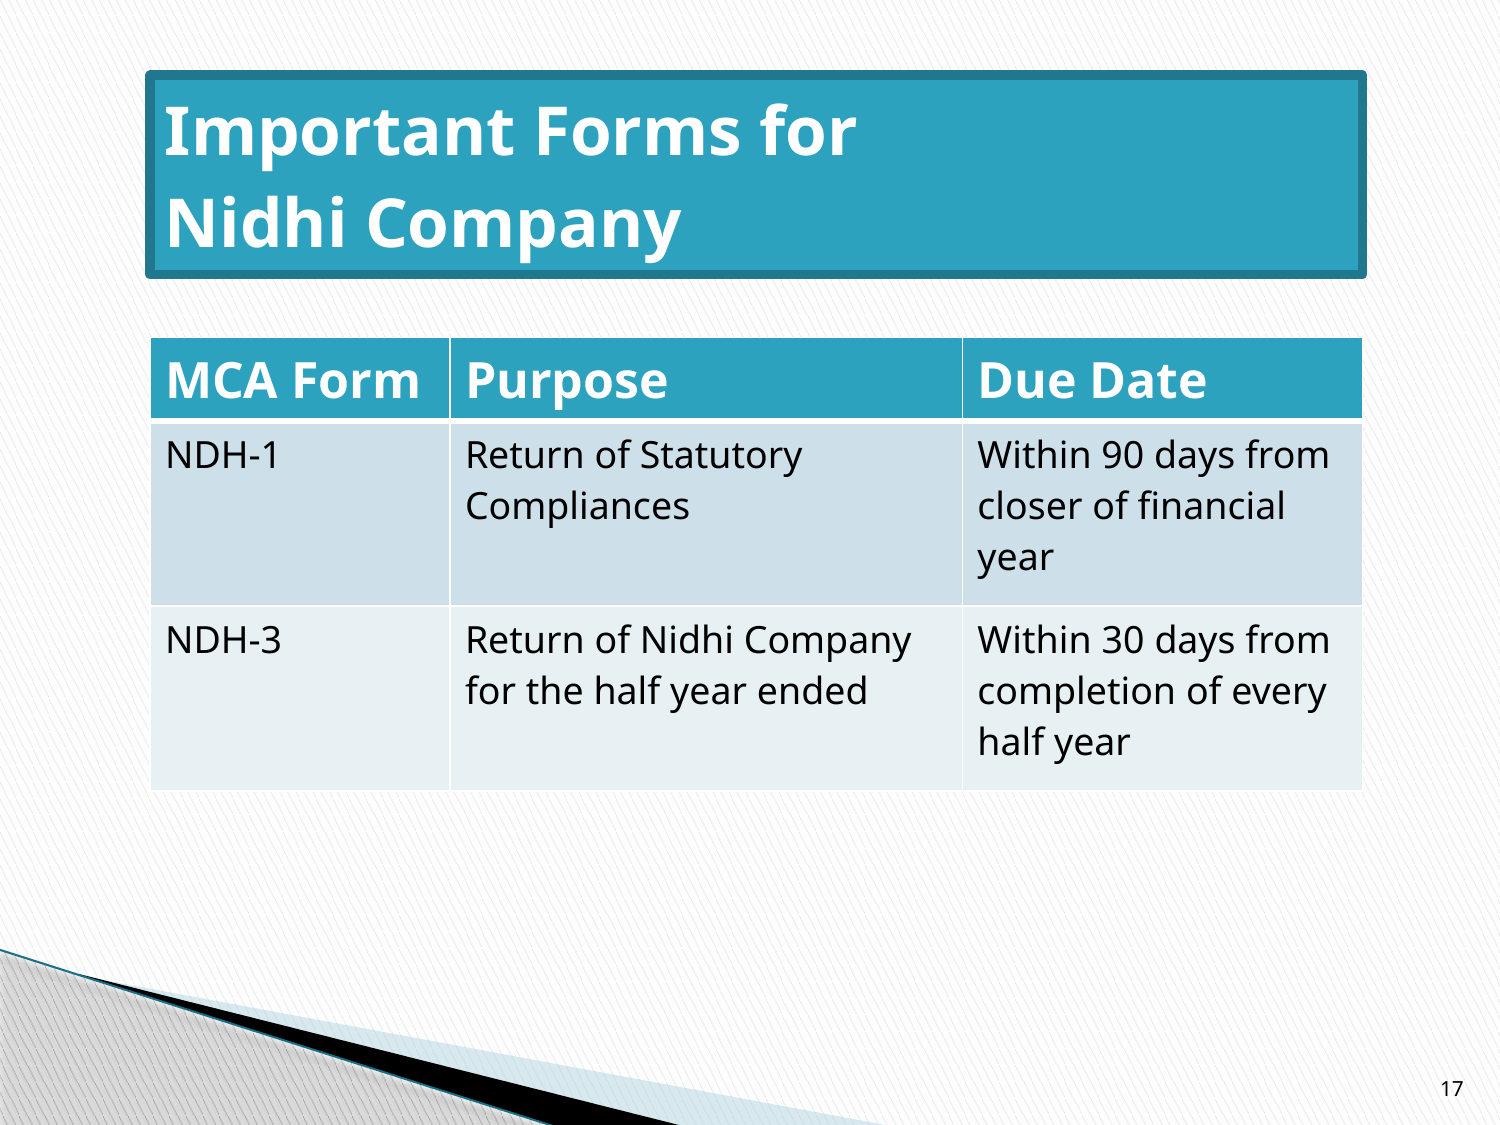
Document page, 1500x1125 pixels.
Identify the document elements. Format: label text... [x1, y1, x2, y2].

table_cell Within 90 days from closer of financial year [963, 424, 1362, 605]
table_cell NDH-3 [151, 607, 449, 790]
table_header Due Date [963, 338, 1362, 418]
table_cell NDH-1 [151, 424, 449, 605]
table_cell Return of Statutory Compliances [451, 424, 962, 605]
table_header MCA Form [151, 338, 449, 418]
slide_number 17 [1418, 1051, 1479, 1112]
title Important Forms for Nidhi Company [145, 70, 1367, 279]
table_cell Return of Nidhi Company for the half year ended [451, 607, 962, 790]
table_cell Within 30 days from completion of every half year [963, 607, 1362, 790]
table_header Purpose [451, 338, 962, 418]
